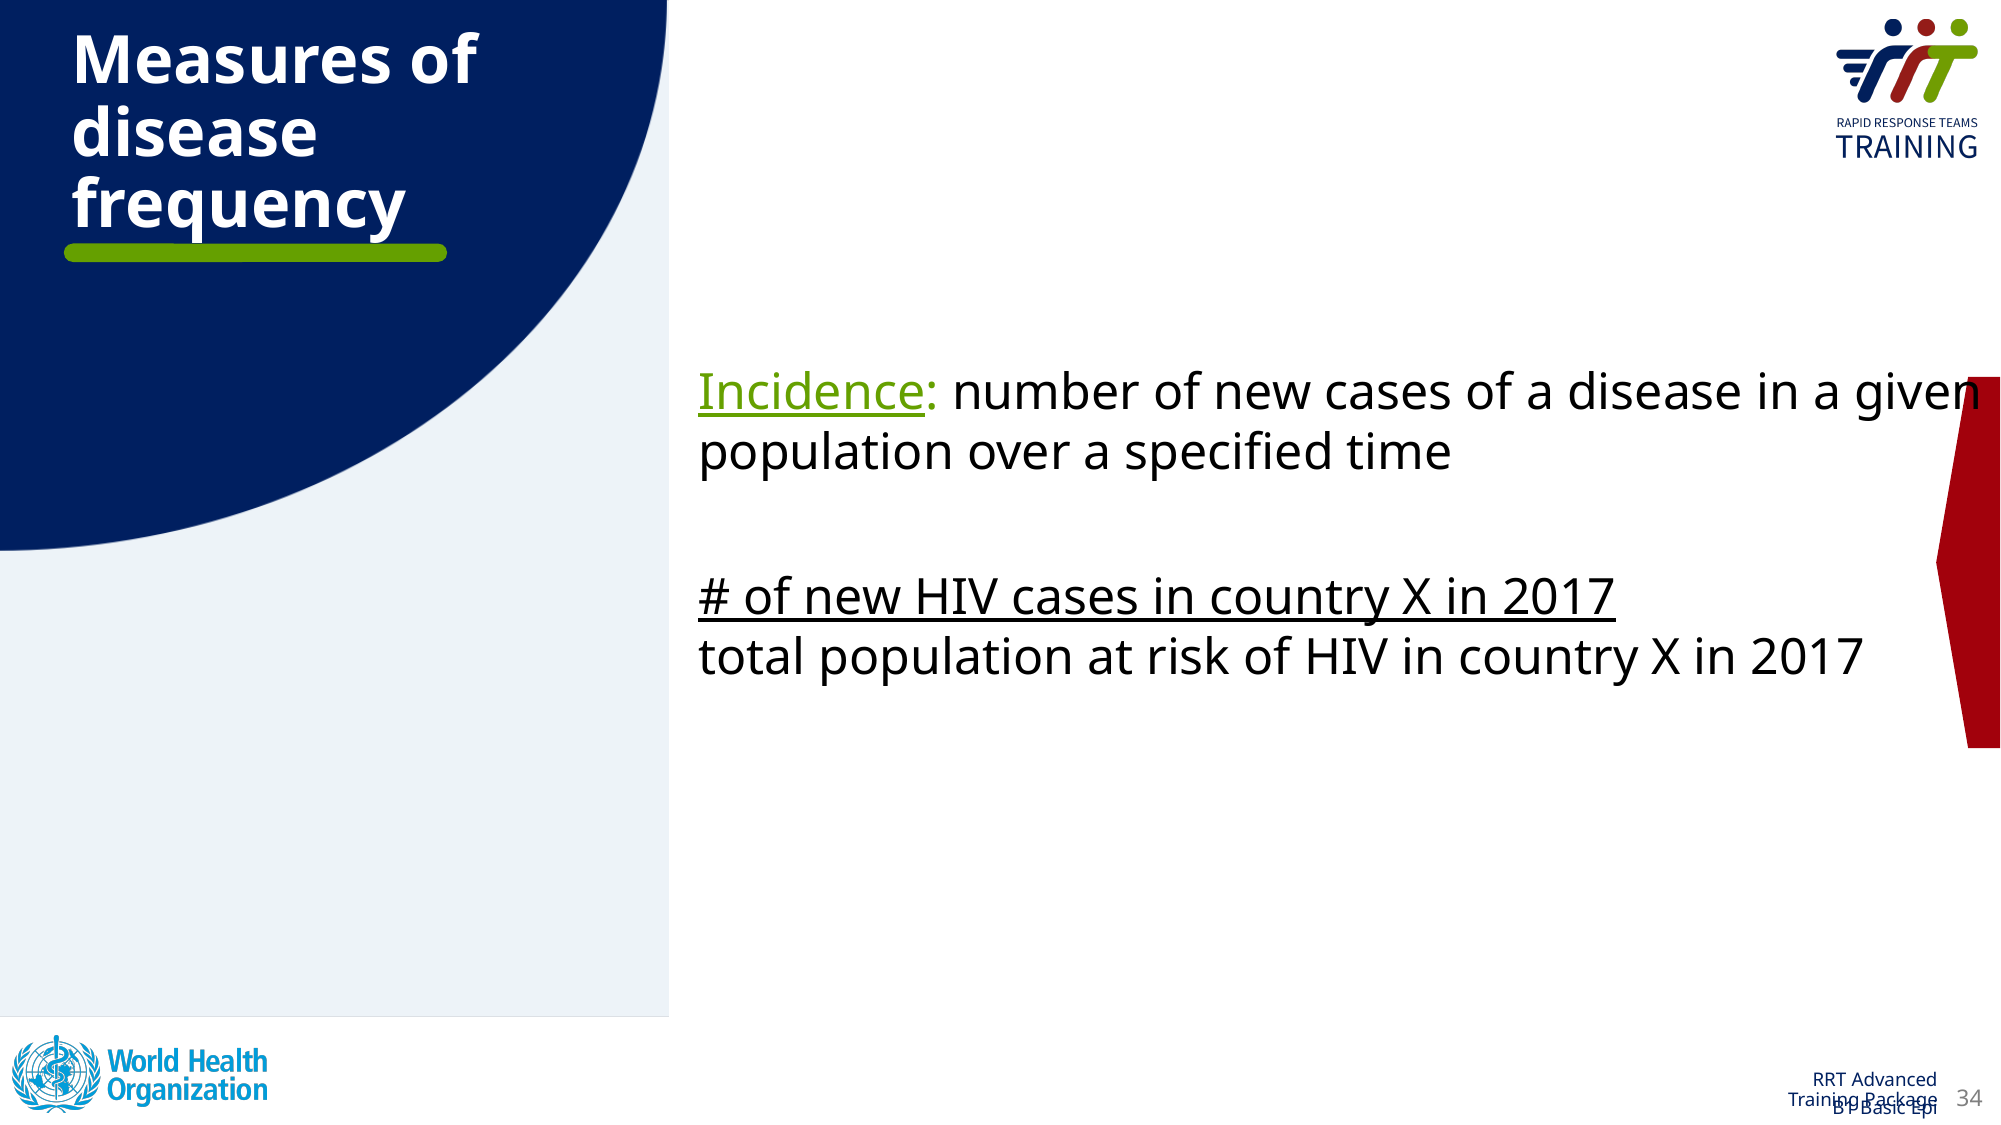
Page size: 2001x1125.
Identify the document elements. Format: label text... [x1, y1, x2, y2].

text_box Incidence: number of new cases of a disease in a given population over a specified time # of new HIV cases in country X in 2017 total population at risk of HIV in country X in 2017 [690, 267, 2000, 752]
picture [58, 1050, 64, 1058]
picture [12, 1083, 48, 1113]
title Measures of disease frequency [63, 55, 600, 213]
picture [12, 1035, 267, 1113]
text_box [63, 243, 448, 263]
picture [1835, 19, 1978, 167]
picture [0, 0, 669, 1018]
